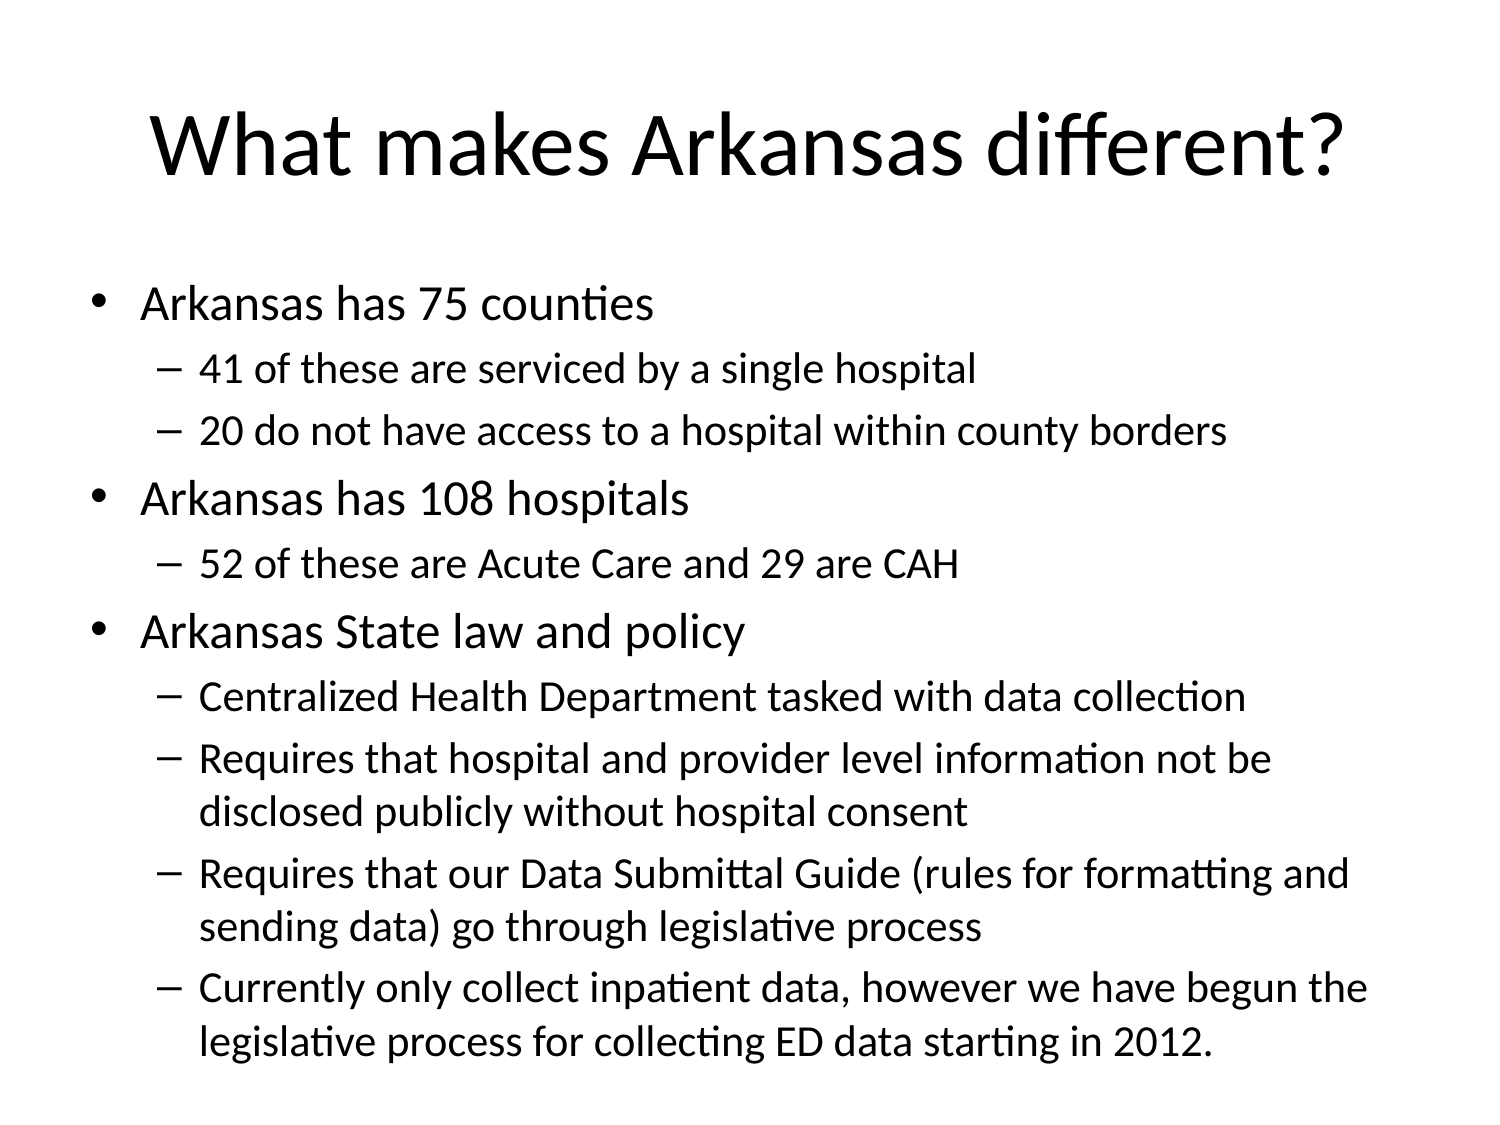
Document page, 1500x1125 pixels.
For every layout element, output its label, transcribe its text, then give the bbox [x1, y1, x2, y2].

title What makes Arkansas different? [75, 45, 1425, 233]
list Arkansas has 75 counties 41 of these are serviced by a single hospital 20 do not have access to a hospital within county borders Arkansas has 108 hospitals 52 of these are Acute Care and 29 are CAH Arkansas State law and policy Centralized Health Department tasked with data collection Requires that hospital and provider level information not be disclosed publicly without hospital consent Requires that our Data Submittal Guide (rules for formatting and sending data) go through legislative process Currently only collect inpatient data, however we have begun the legislative process for collecting ED data starting in 2012. [75, 262, 1438, 1088]
